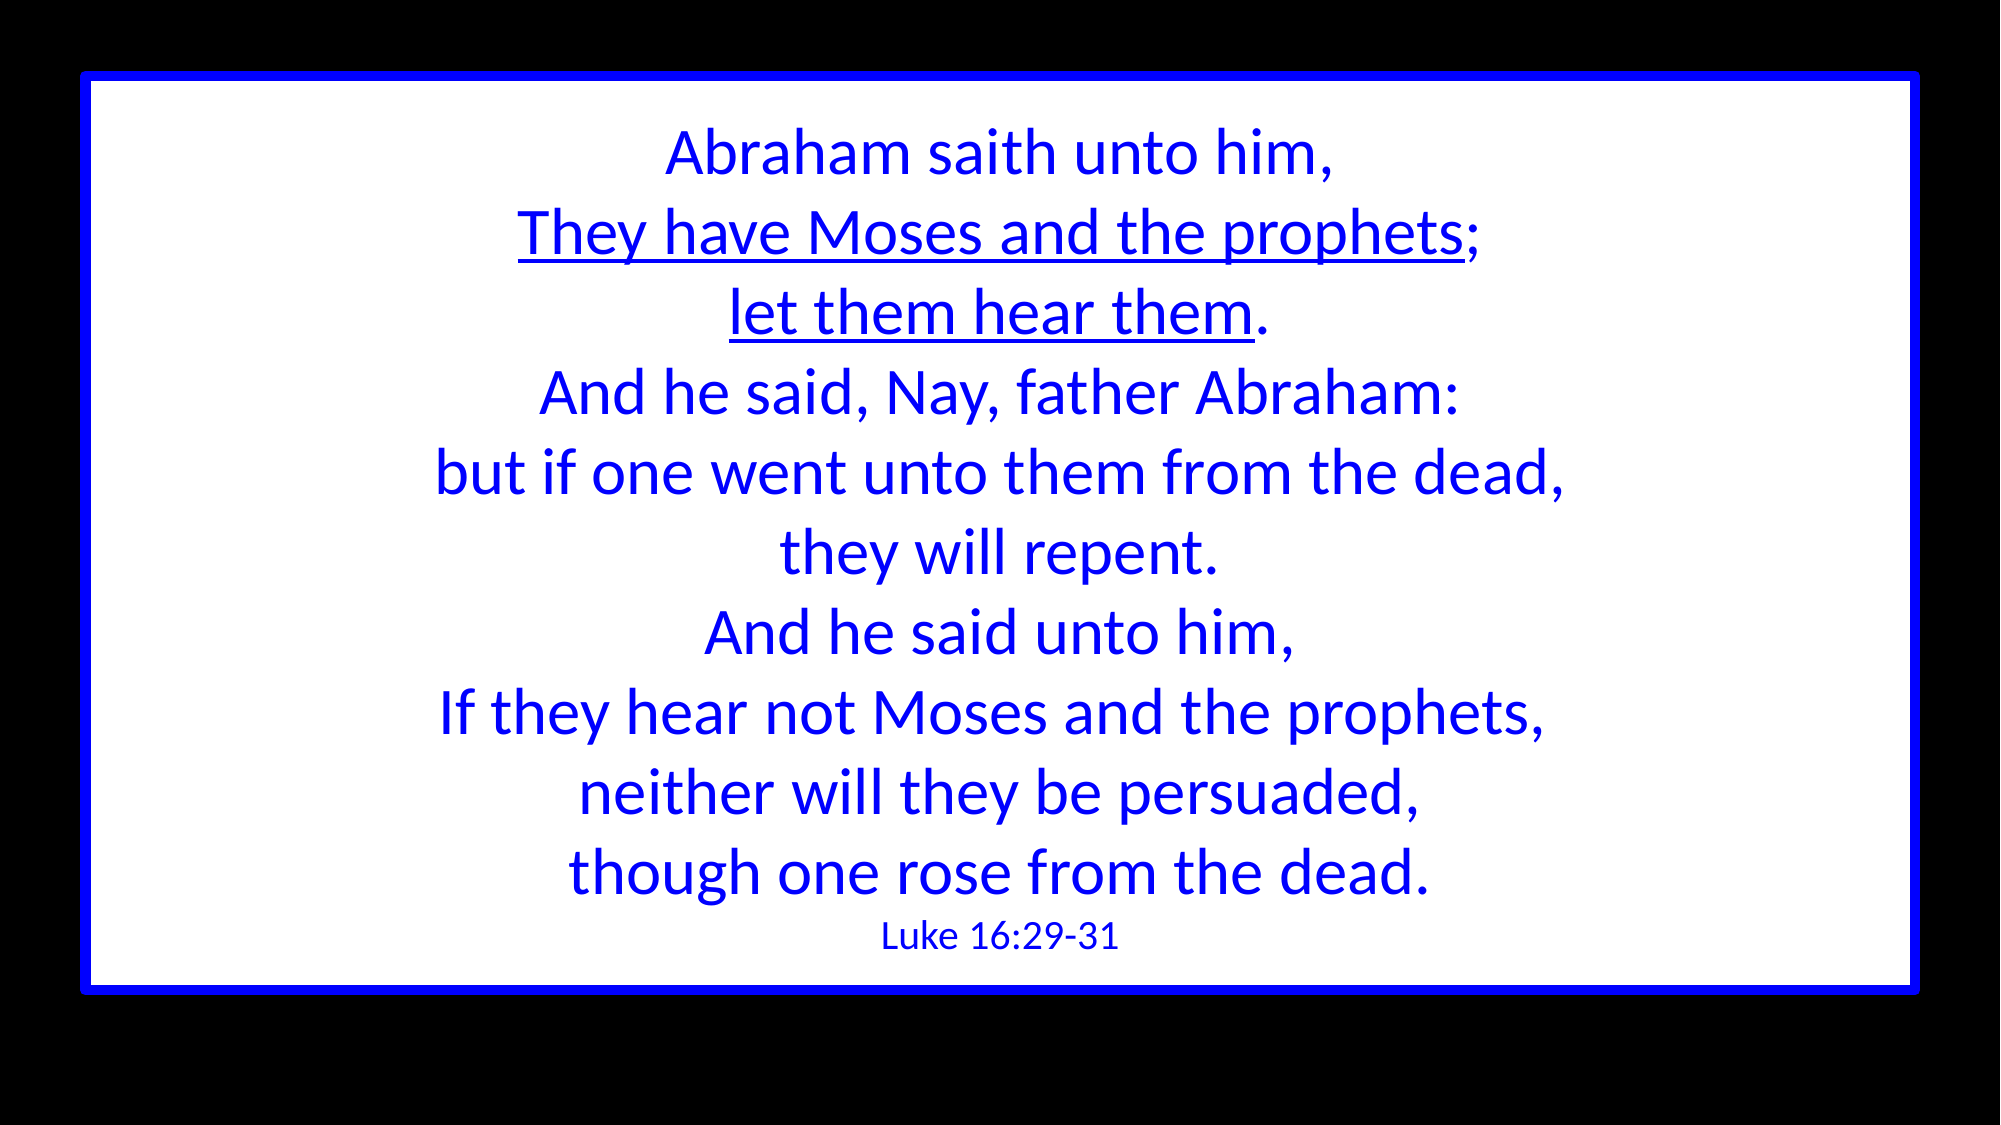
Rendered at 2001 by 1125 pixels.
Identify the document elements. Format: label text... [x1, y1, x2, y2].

text_box Abraham saith unto him, They have Moses and the prophets; let them hear them. And he said, Nay, father Abraham: but if one went unto them from the dead, they will repent. And he said unto him, If they hear not Moses and the prophets, neither will they be persuaded, though one rose from the dead. Luke 16:29-31 [85, 75, 1915, 991]
